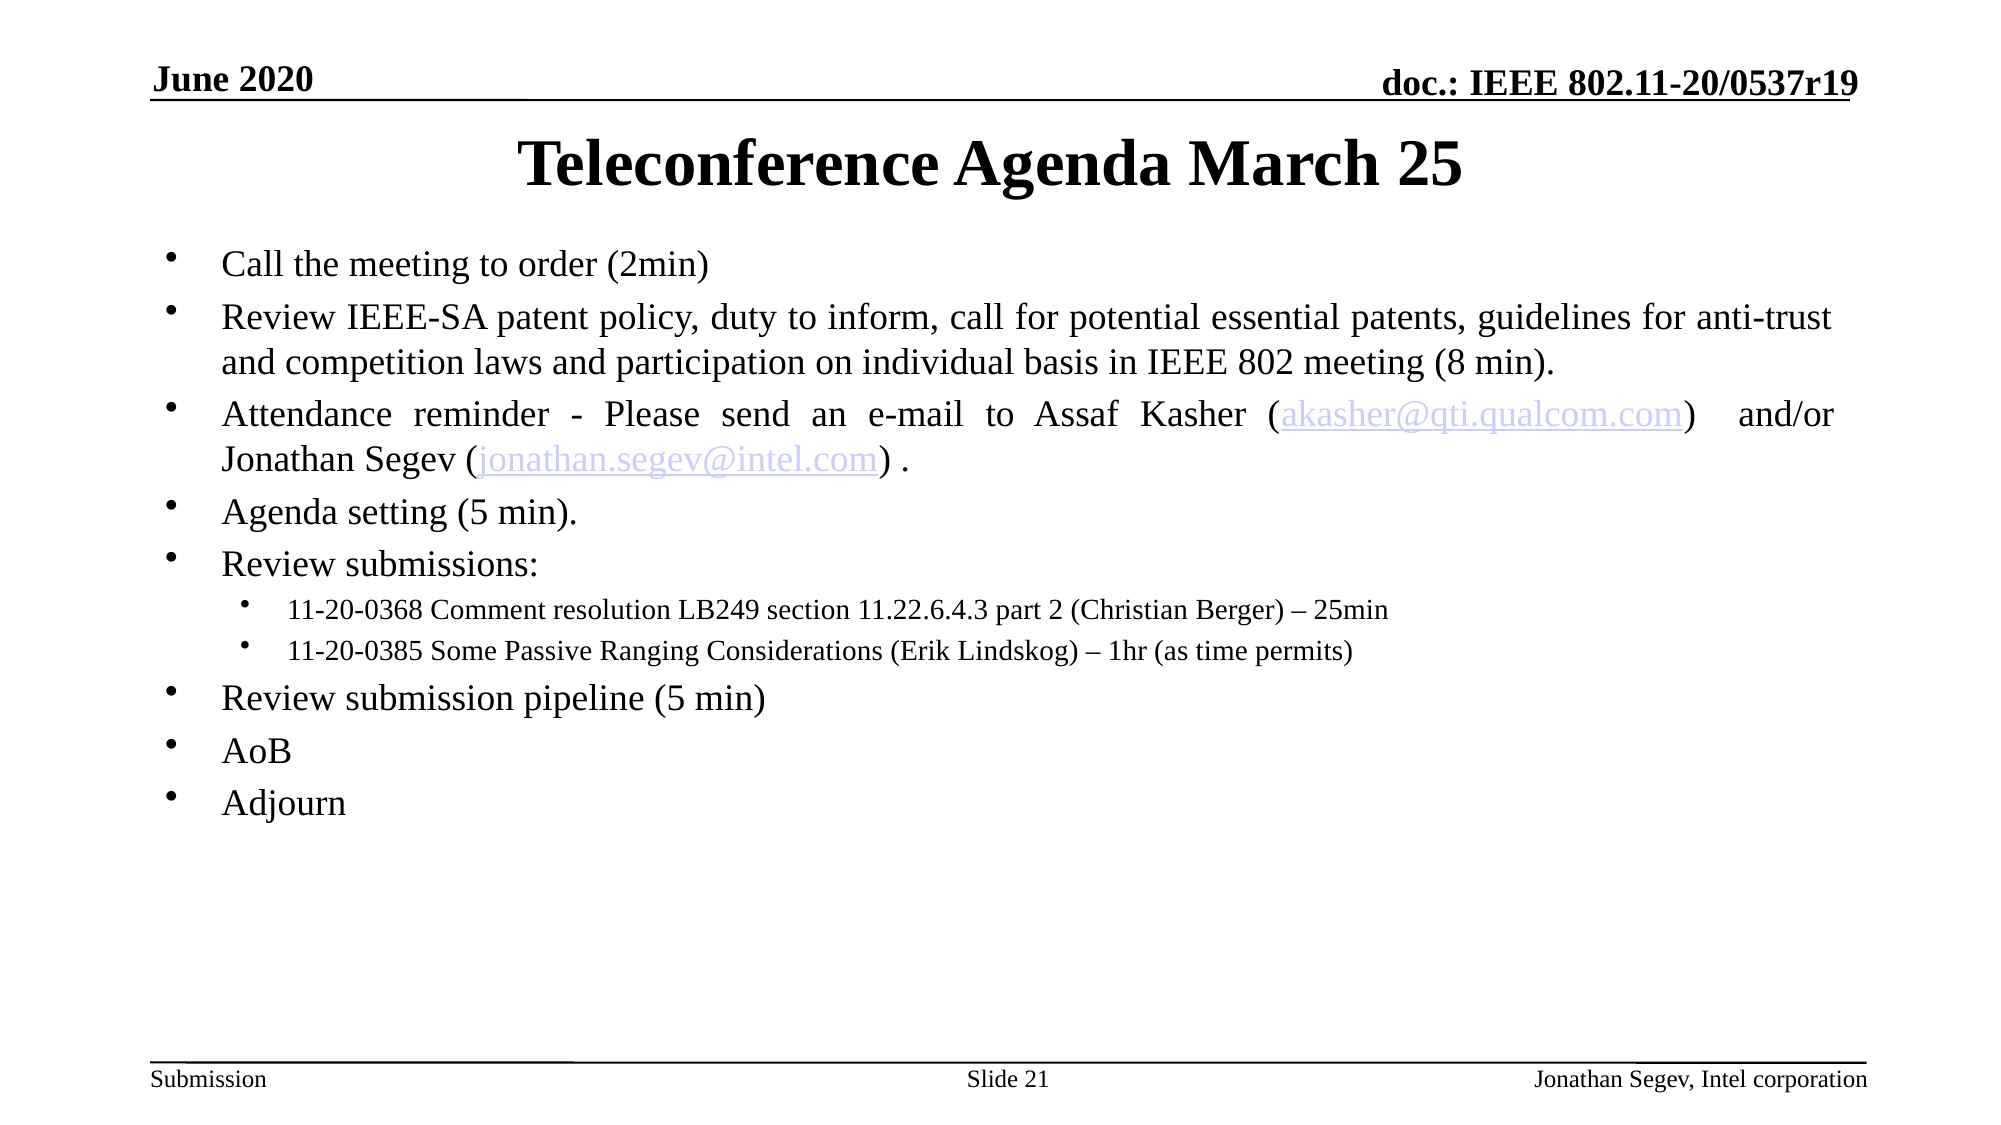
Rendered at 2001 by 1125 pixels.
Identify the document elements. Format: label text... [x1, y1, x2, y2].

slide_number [152, 54, 563, 100]
slide_number Slide 21 [950, 1061, 1067, 1123]
list Call the meeting to order (2min) Review IEEE-SA patent policy, duty to inform, call for potential essential patents, guidelines for anti-trust and competition laws and participation on individual basis in IEEE 802 meeting (8 min). Attendance reminder - Please send an e-mail to Assaf Kasher (akasher@qti.qualcom.com) and/or Jonathan Segev (jonathan.segev@intel.com) . Agenda setting (5 min). Review submissions: 11-20-0368 Comment resolution LB249 section 11.22.6.4.3 part 2 (Christian Berger) – 25min 11-20-0385 Some Passive Ranging Considerations (Erik Lindskog) – 1hr (as time permits) Review submission pipeline (5 min) AoB Adjourn [149, 231, 1850, 1000]
footer Jonathan Segev, Intel corporation [1171, 1061, 1869, 1093]
title Teleconference Agenda March 25 [149, 112, 1850, 205]
